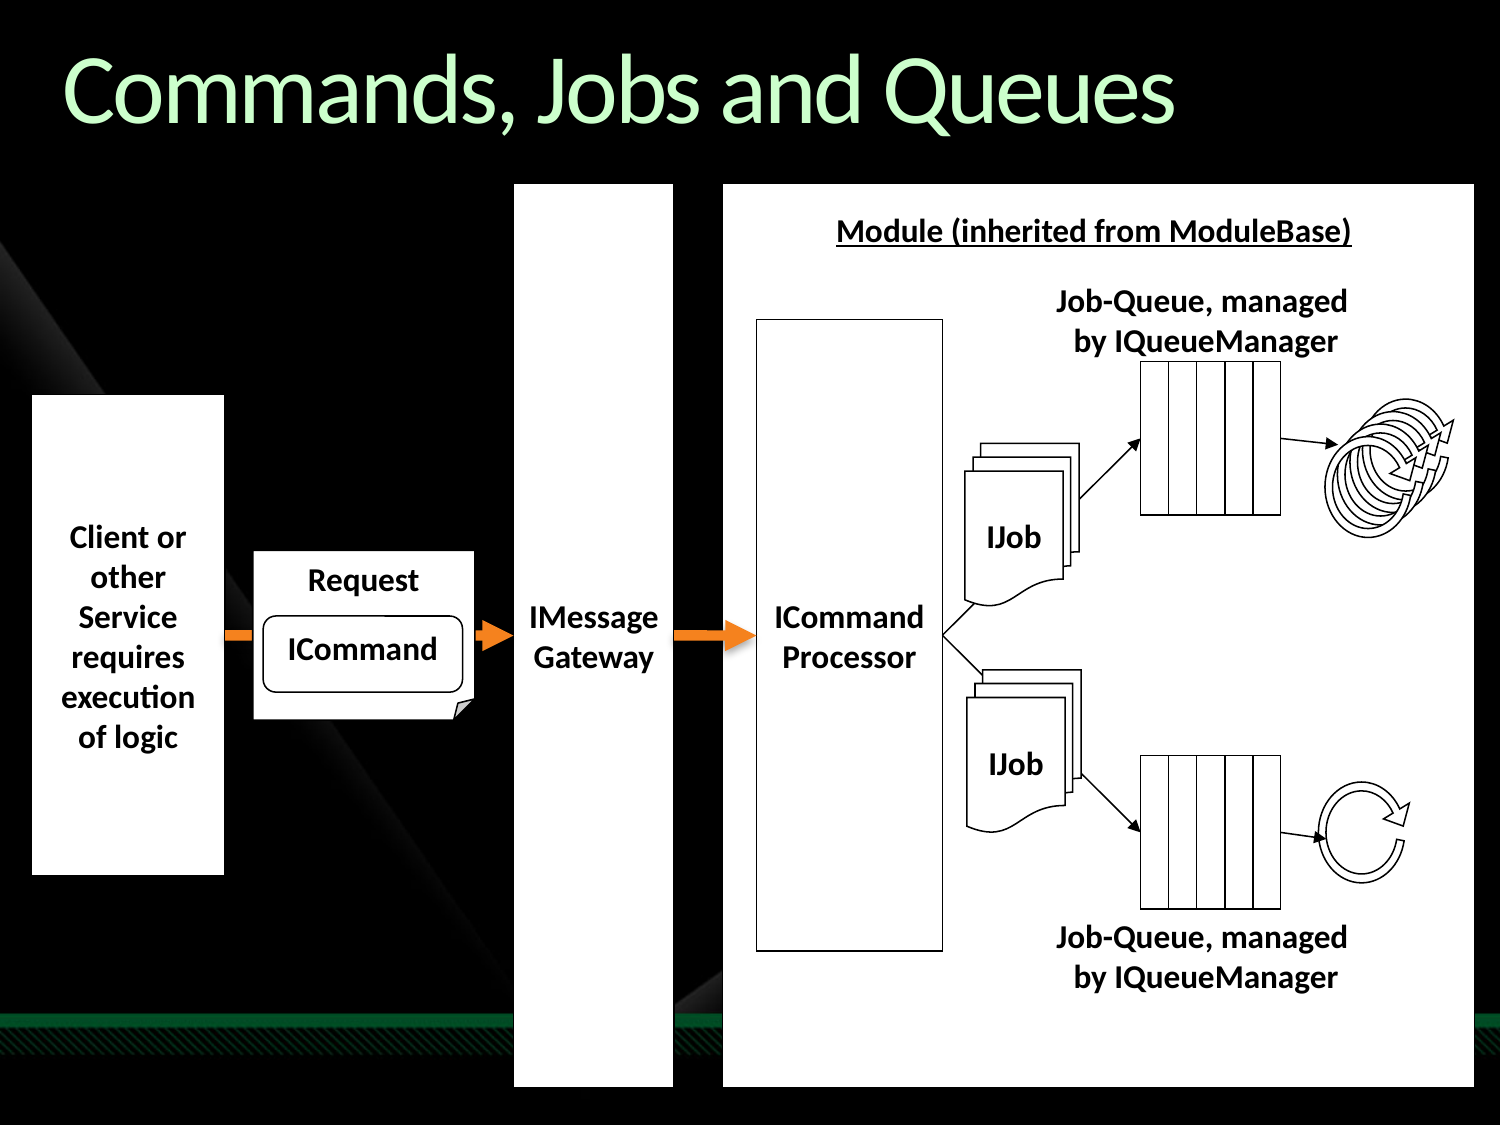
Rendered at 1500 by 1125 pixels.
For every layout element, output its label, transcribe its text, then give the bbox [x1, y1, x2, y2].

text_box [24, 174, 1479, 1088]
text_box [1140, 755, 1281, 910]
text_box [1318, 782, 1410, 838]
text_box ICommand Processor [756, 319, 943, 952]
text_box [674, 619, 757, 652]
text_box [1287, 831, 1327, 844]
text_box [1080, 440, 1134, 499]
text_box [722, 183, 1475, 1088]
text_box Job-Queue, managed by IQueueManager [999, 898, 1413, 1013]
text_box IJob [966, 669, 1082, 833]
title Commands, Jobs and Queues [62, 37, 1438, 147]
text_box Client or other Service requires execution of logic [31, 394, 226, 877]
picture [0, 0, 1500, 1125]
text_box IJob [964, 443, 1080, 606]
text_box [1082, 774, 1134, 831]
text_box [1140, 361, 1281, 516]
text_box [252, 550, 476, 721]
text_box [481, 619, 514, 652]
text_box [225, 630, 246, 641]
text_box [1324, 398, 1450, 538]
text_box [1319, 839, 1405, 883]
text_box Job-Queue, managed by IQueueManager [999, 262, 1413, 377]
text_box Module (inherited from ModuleBase) [749, 187, 1439, 271]
text_box IMessage Gateway [513, 183, 675, 1088]
